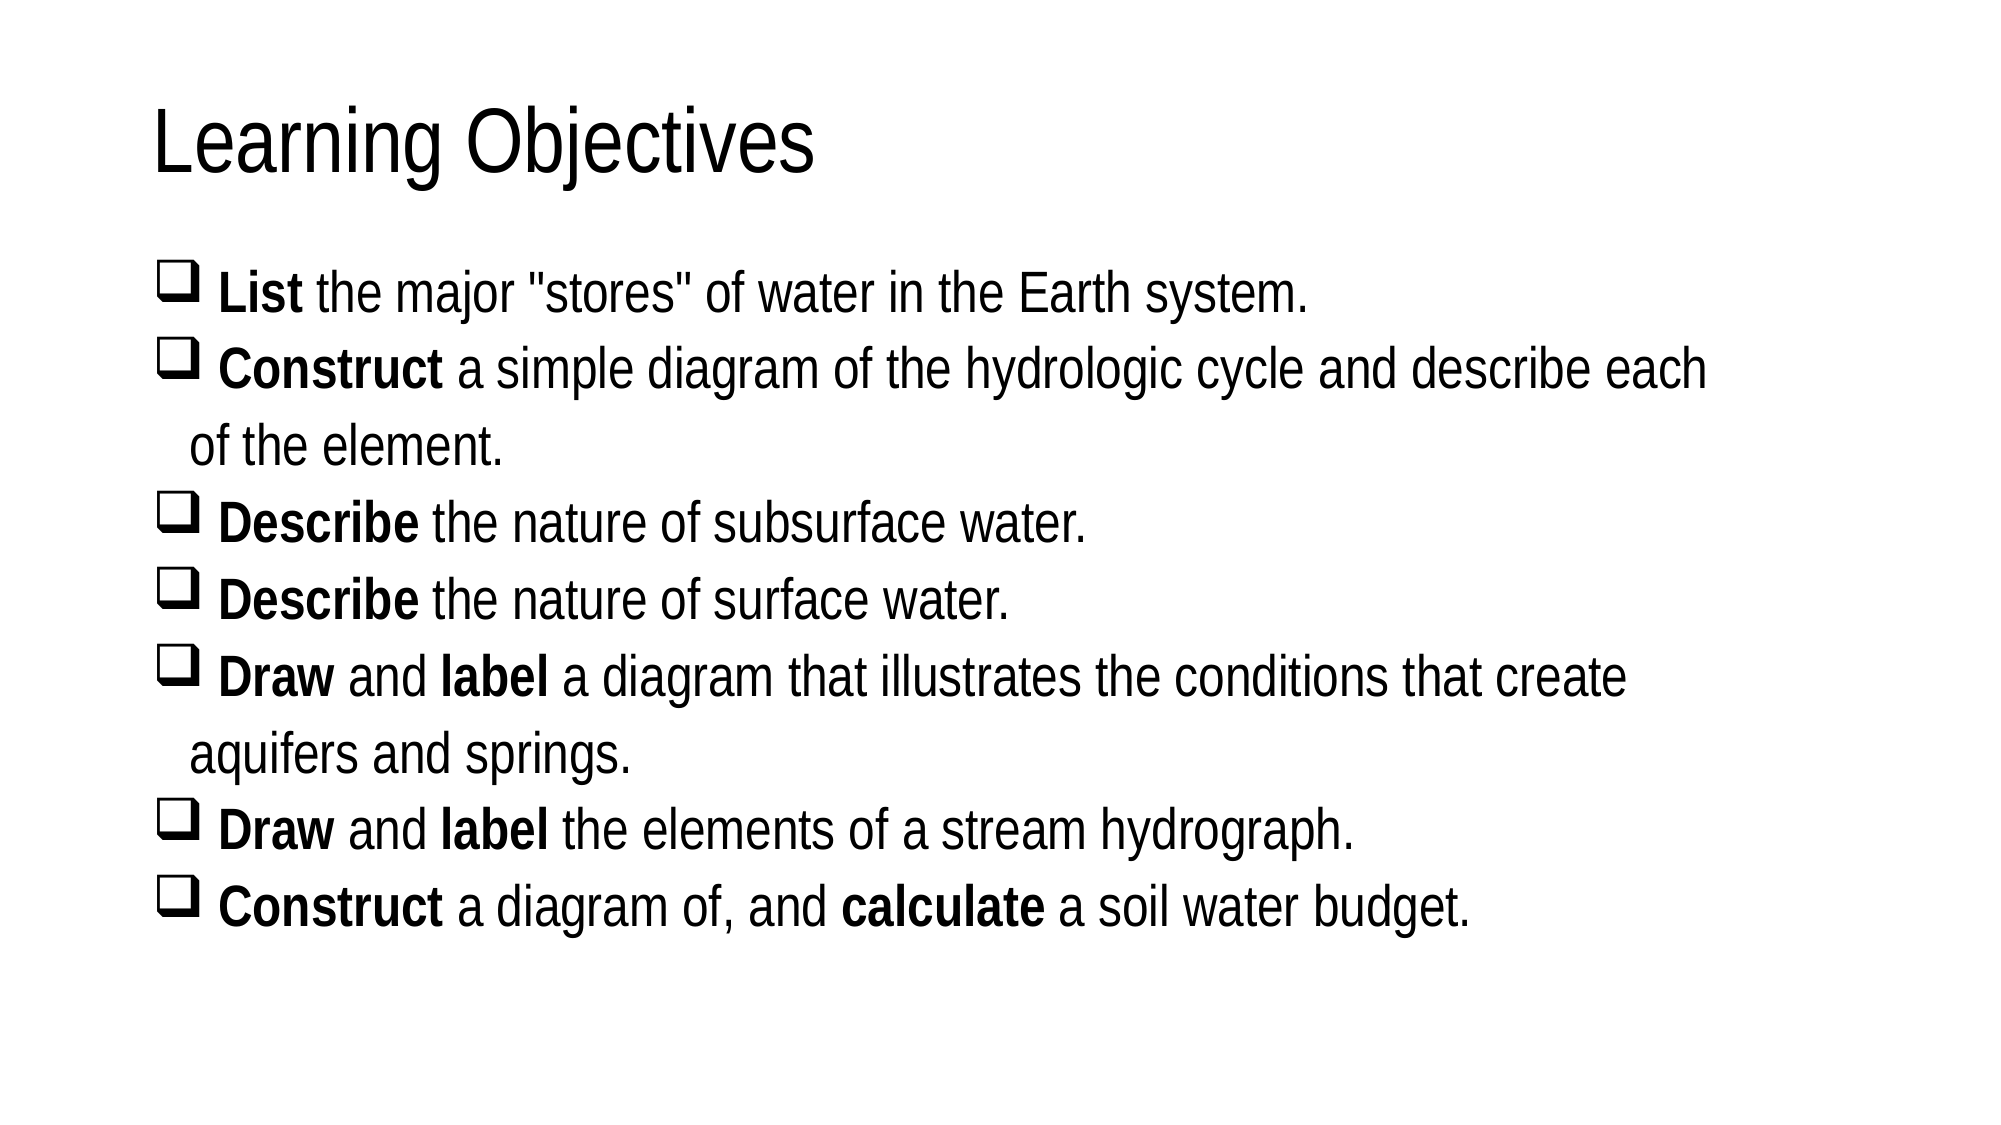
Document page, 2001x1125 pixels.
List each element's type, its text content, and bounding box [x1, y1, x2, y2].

list List the major "stores" of water in the Earth system. Construct a simple diagram of the hydrologic cycle and describe each of the element. Describe the nature of subsurface water. Describe the nature of surface water. Draw and label a diagram that illustrates the conditions that create aquifers and springs. Draw and label the elements of a stream hydrograph. Construct a diagram of, and calculate a soil water budget. [137, 239, 1745, 1107]
title Learning Objectives [137, 59, 1863, 227]
